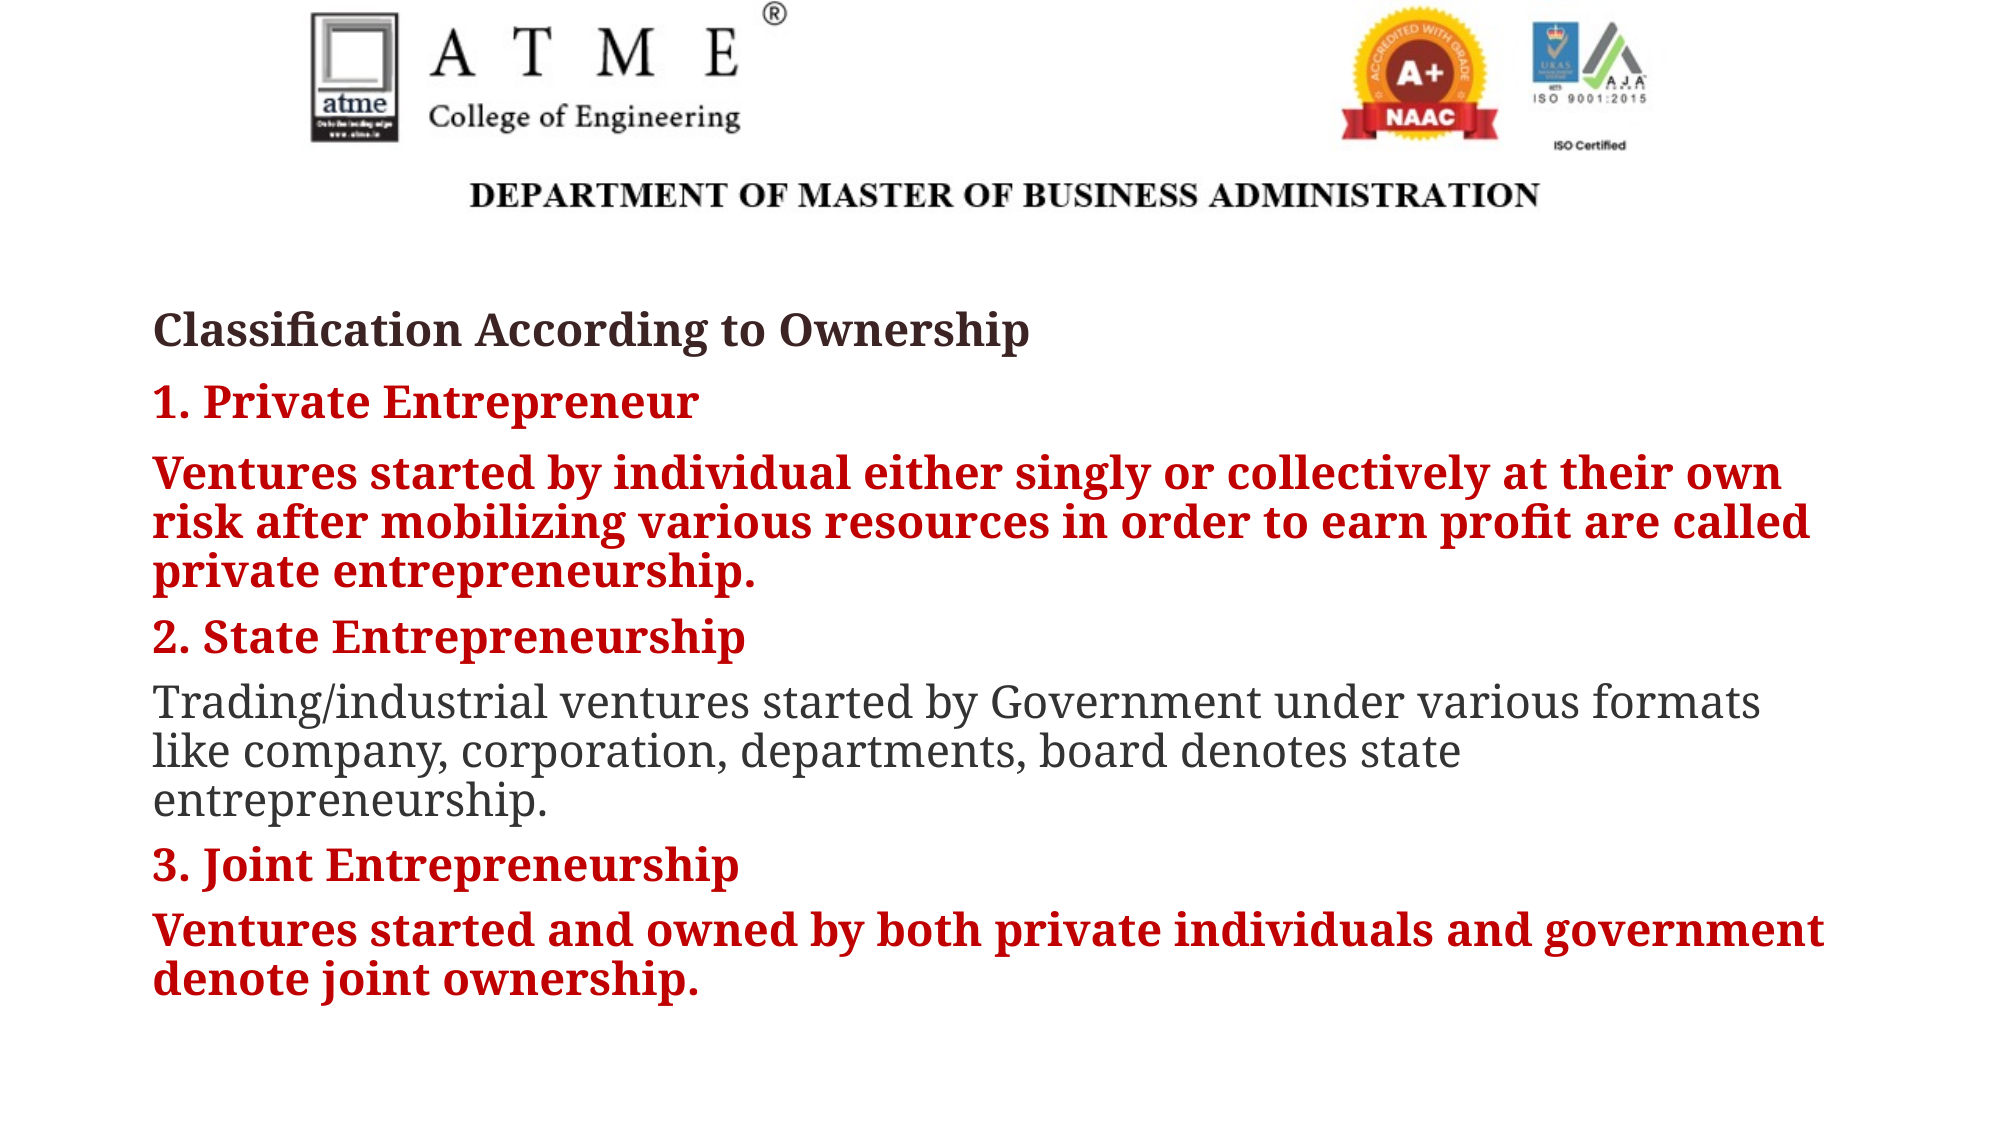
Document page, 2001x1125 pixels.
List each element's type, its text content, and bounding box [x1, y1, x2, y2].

picture [303, 0, 1697, 215]
list Classification According to Ownership 1. Private Entrepreneur Ventures started by individual either singly or collectively at their own risk after mobilizing various resources in order to earn profit are called private entrepreneurship. 2. State Entrepreneurship Trading/industrial ventures started by Government under various formats like company, corporation, departments, board denotes state entrepreneurship. 3. Joint Entrepreneurship Ventures started and owned by both private individuals and government denote joint ownership. [137, 299, 1863, 1014]
